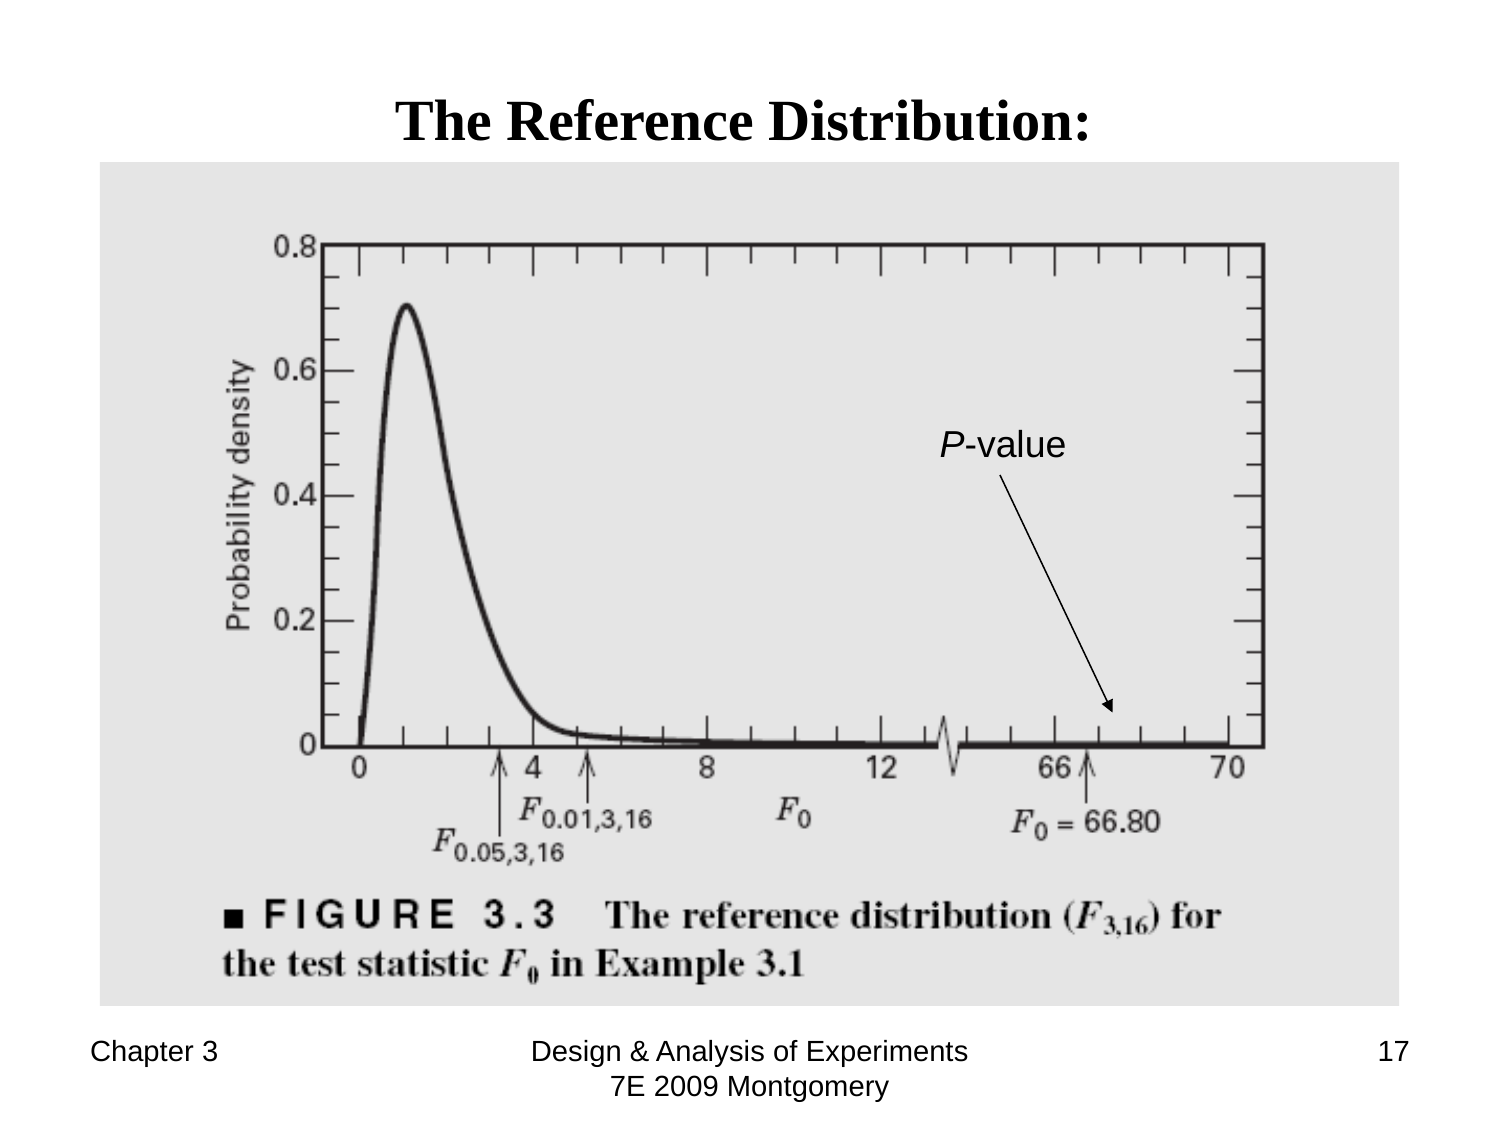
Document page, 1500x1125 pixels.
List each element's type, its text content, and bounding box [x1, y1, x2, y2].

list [99, 162, 1400, 1006]
slide_number Chapter 3 [74, 1024, 426, 1103]
slide_number 17 [1074, 1024, 1426, 1103]
text_box The Reference Distribution: [362, 75, 1125, 160]
footer Design & Analysis of Experiments 7E 2009 Montgomery [512, 1024, 988, 1103]
